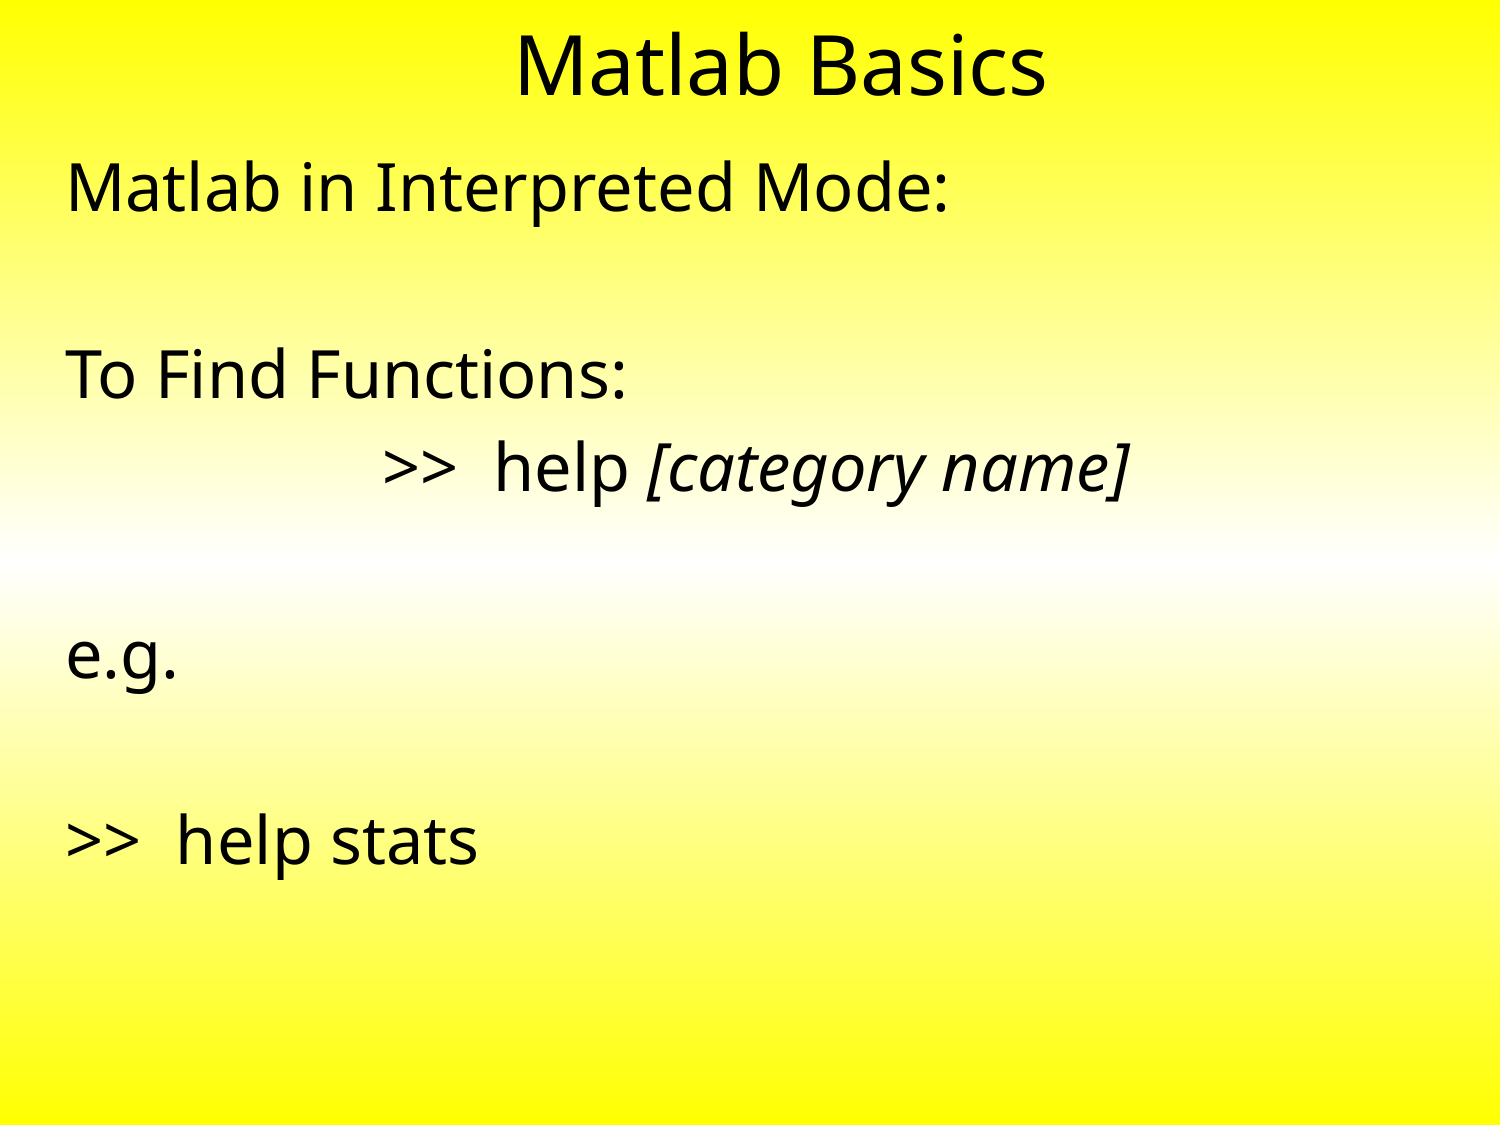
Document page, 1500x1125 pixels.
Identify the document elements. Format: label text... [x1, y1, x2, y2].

list Matlab in Interpreted Mode: To Find Functions: >> help [category name] e.g. >> help stats [50, 137, 1463, 1025]
title Matlab Basics [125, 0, 1438, 125]
